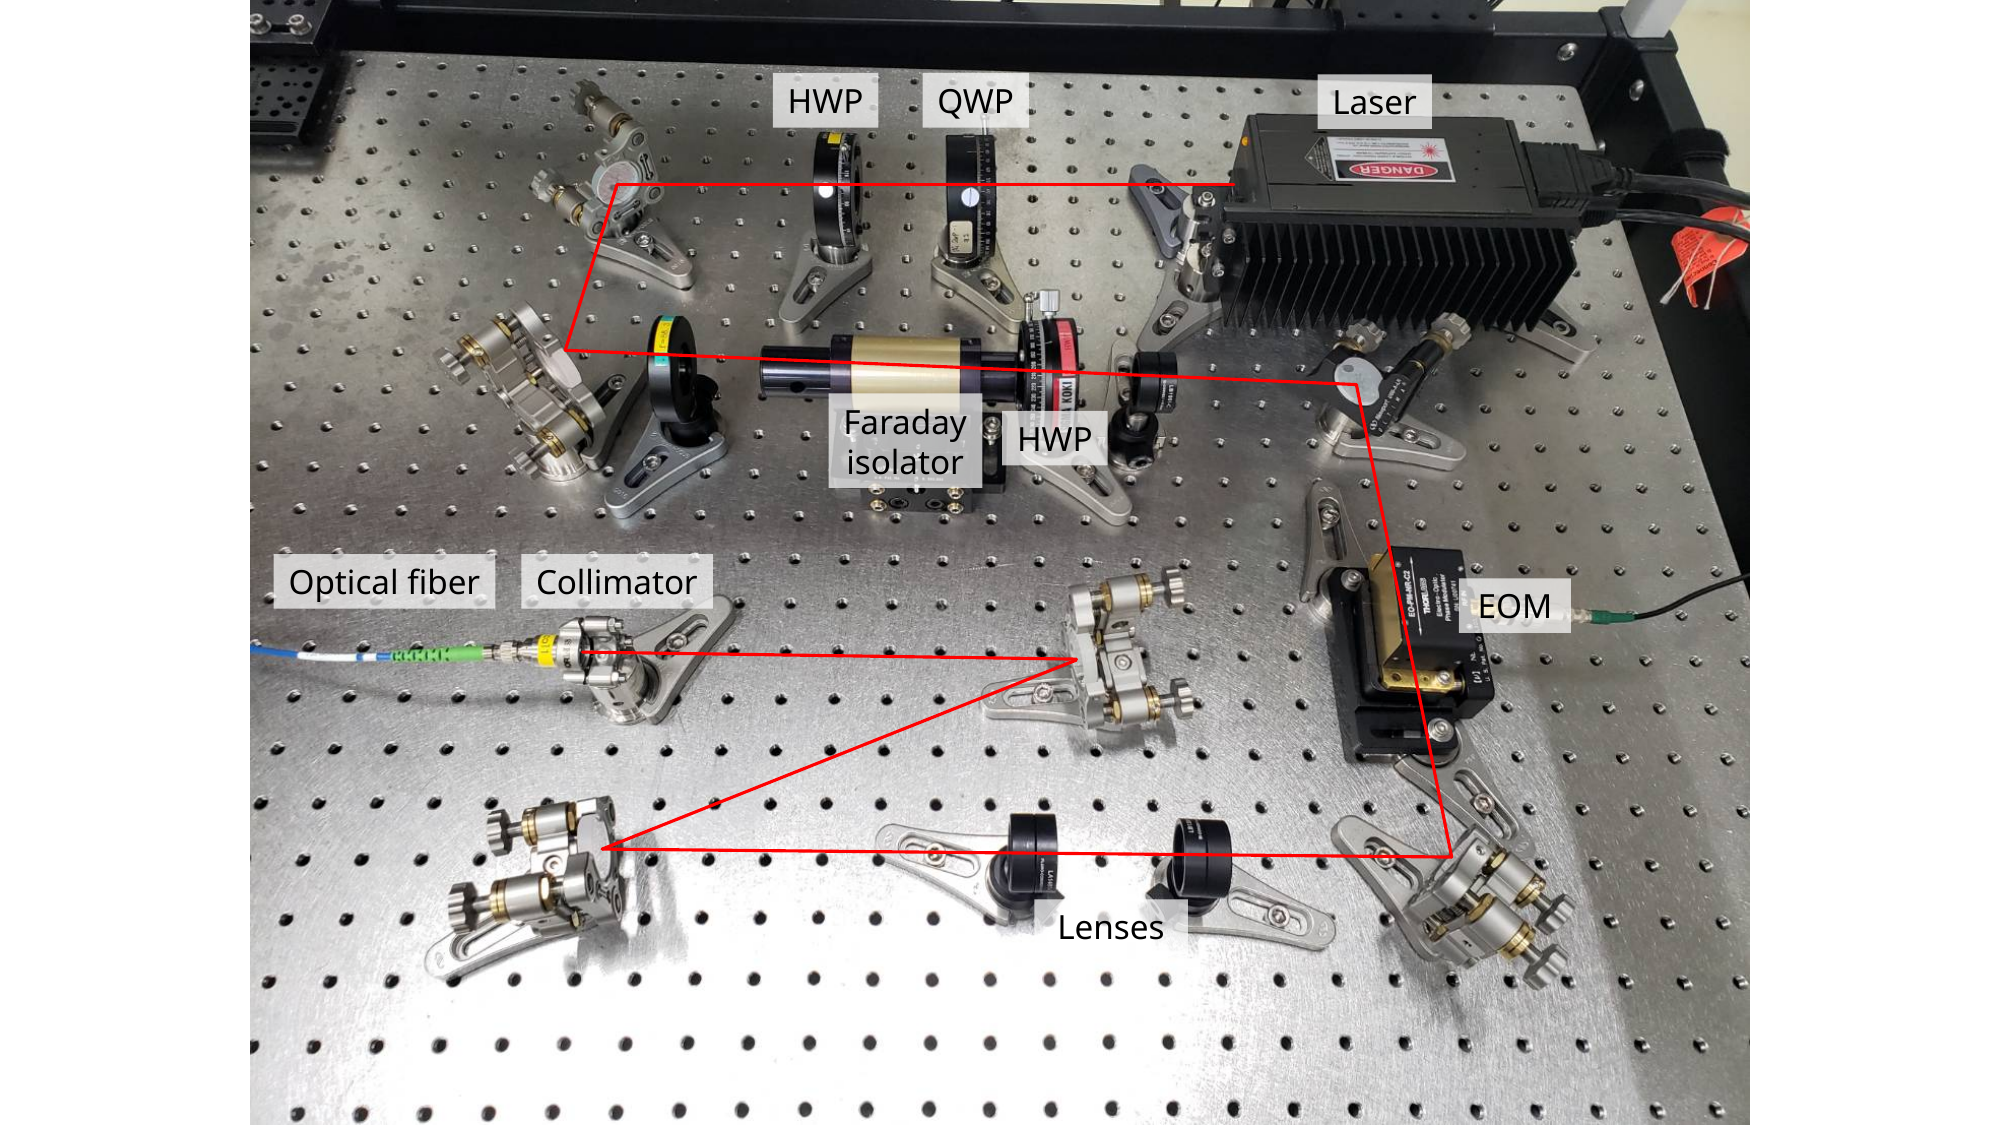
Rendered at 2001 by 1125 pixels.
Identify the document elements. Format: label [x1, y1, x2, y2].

text_box [582, 652, 1077, 660]
text_box [602, 849, 1452, 858]
text_box [602, 660, 1077, 850]
picture [250, 0, 1750, 1125]
text_box [1356, 384, 1452, 849]
text_box [565, 184, 618, 350]
text_box [565, 350, 1357, 385]
